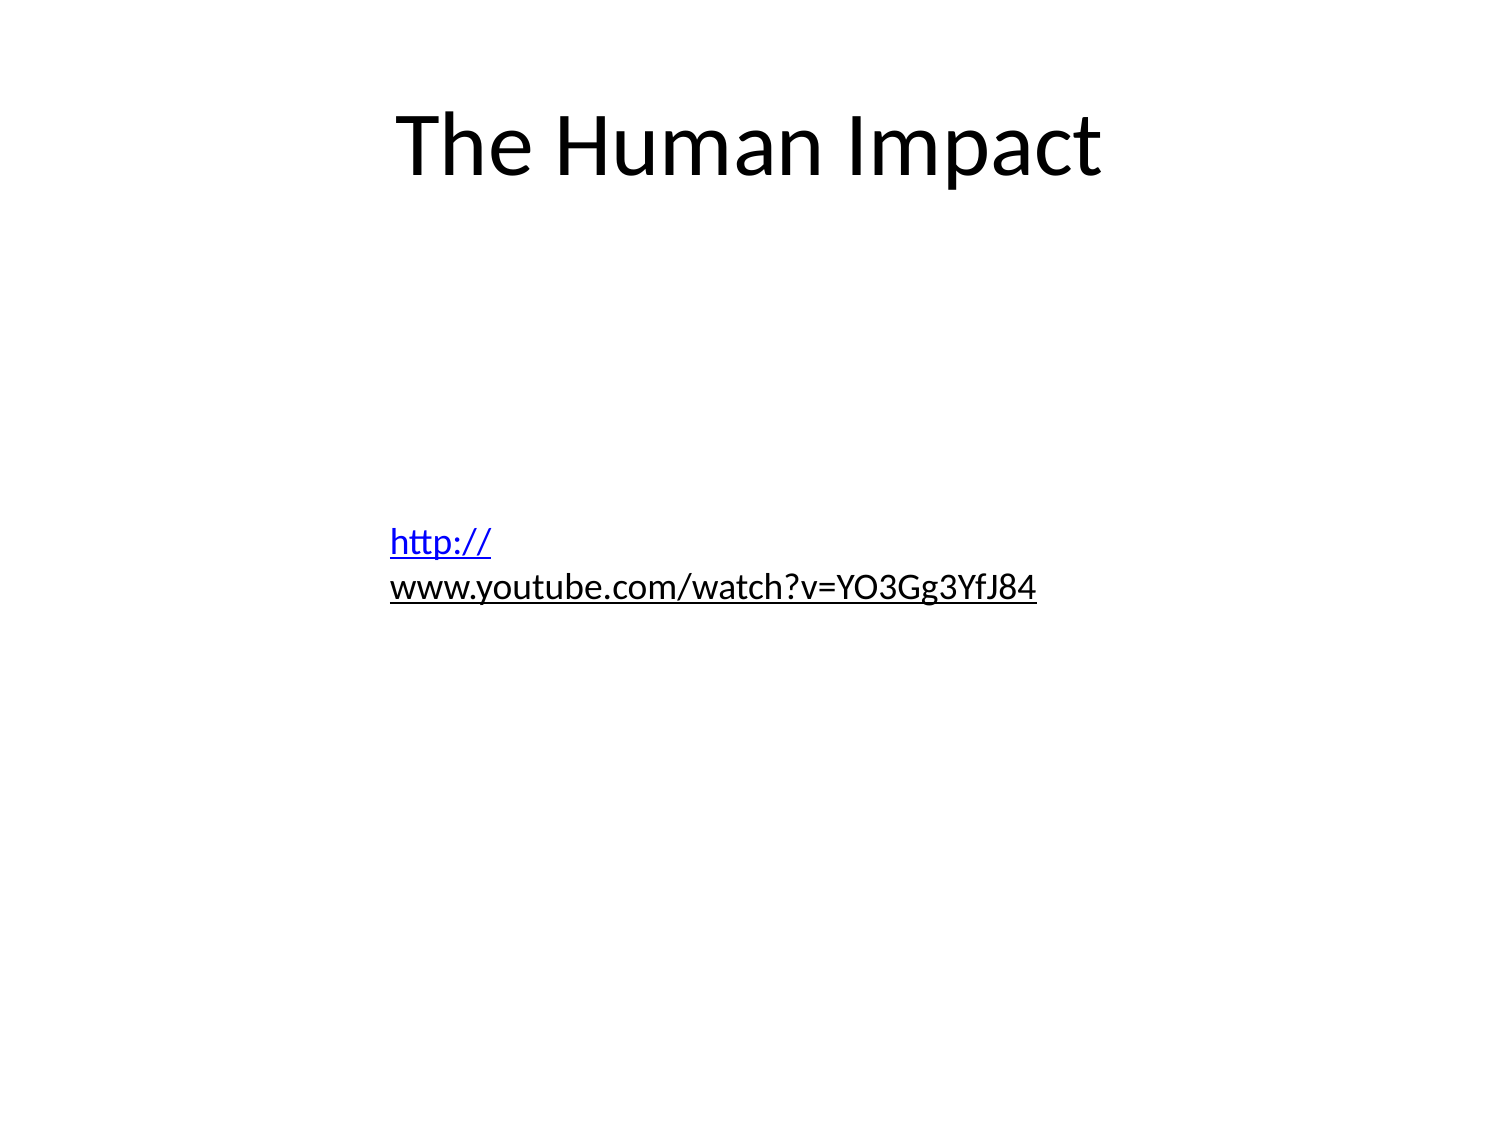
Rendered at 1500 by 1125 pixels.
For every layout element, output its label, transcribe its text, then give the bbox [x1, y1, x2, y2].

title The Human Impact [75, 45, 1425, 233]
text_box http://www.youtube.com/watch?v=YO3Gg3YfJ84 [374, 509, 1125, 615]
